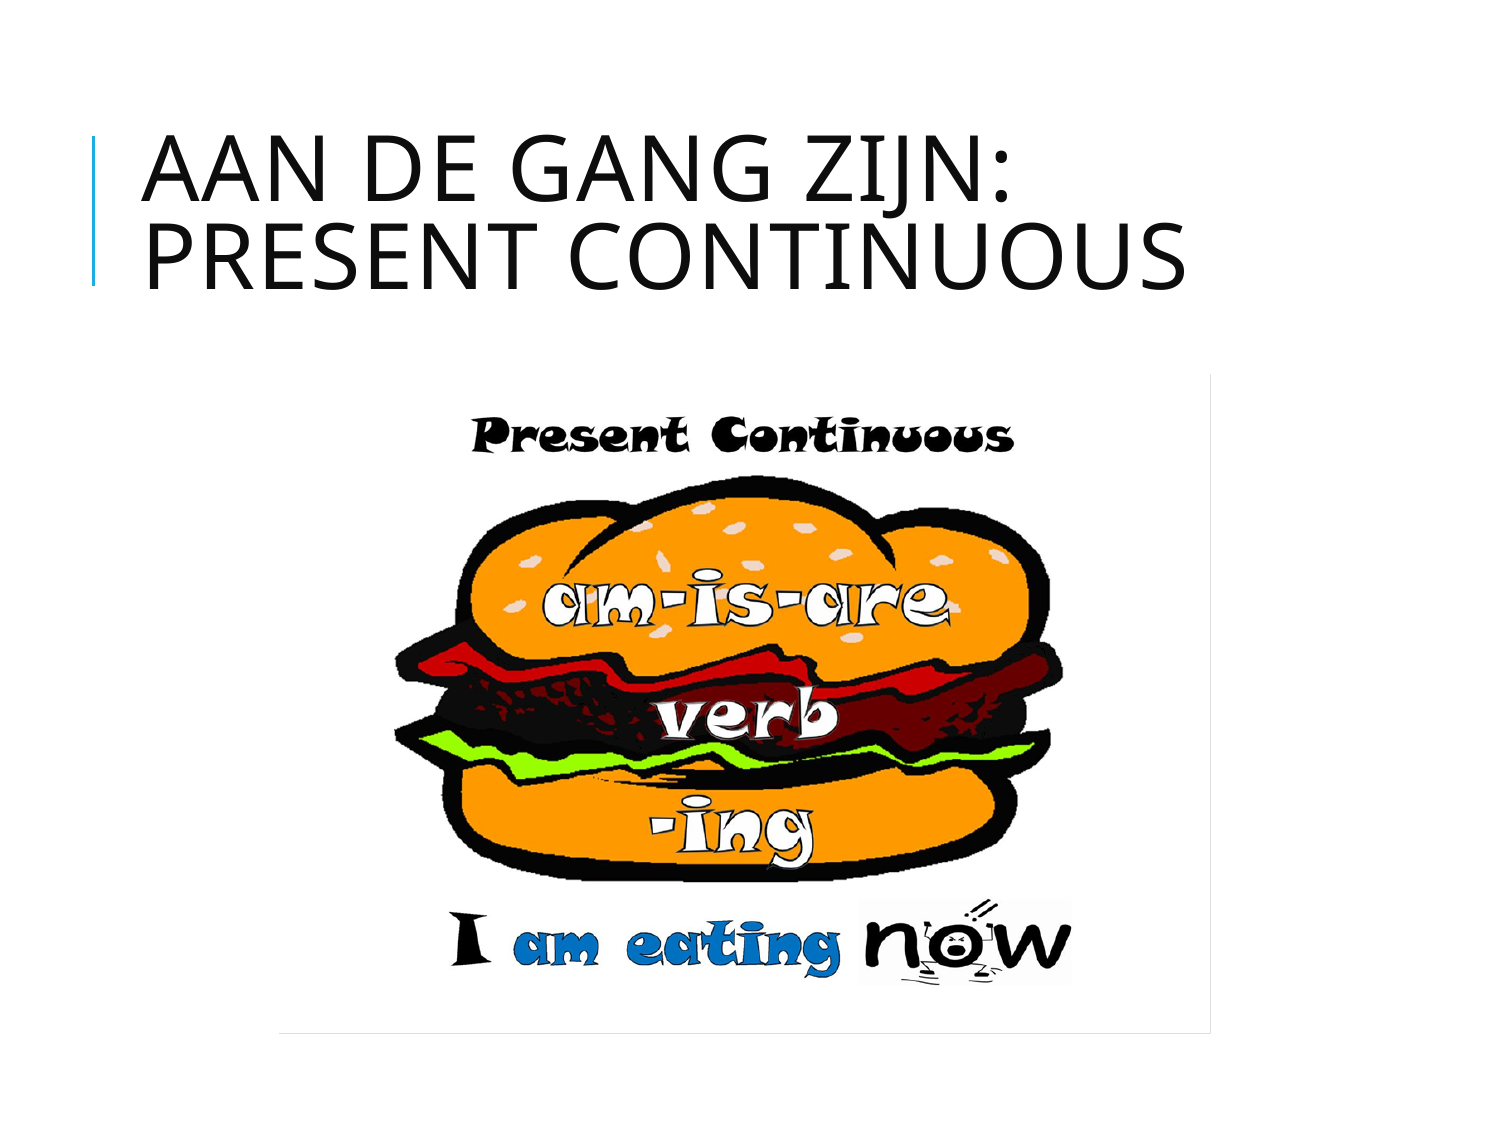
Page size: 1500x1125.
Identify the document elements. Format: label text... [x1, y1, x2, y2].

title Aan de gang zijn: present continuous [126, 96, 1365, 342]
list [277, 373, 1211, 1034]
